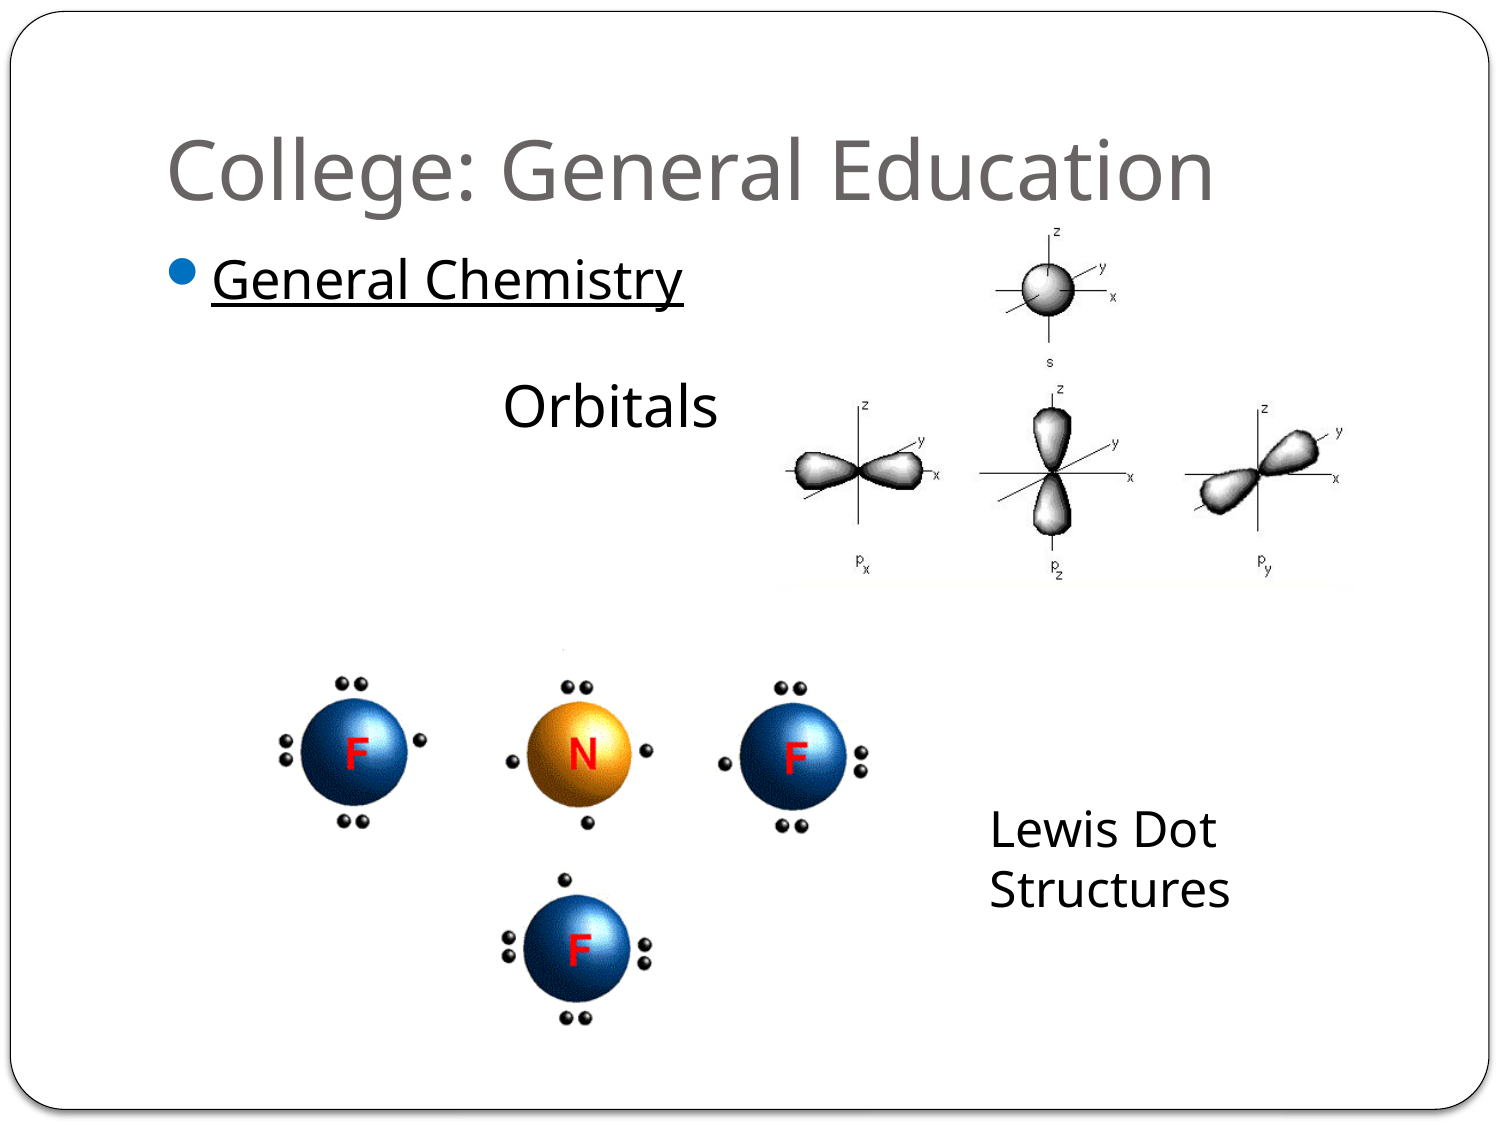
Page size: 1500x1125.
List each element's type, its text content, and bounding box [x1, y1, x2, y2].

title College: General Education [149, 44, 1426, 233]
picture [274, 624, 873, 1028]
picture [774, 220, 1356, 590]
text_box Lewis Dot Structures [975, 789, 1313, 925]
text_box Orbitals [487, 362, 750, 447]
list General Chemistry [149, 237, 1426, 988]
